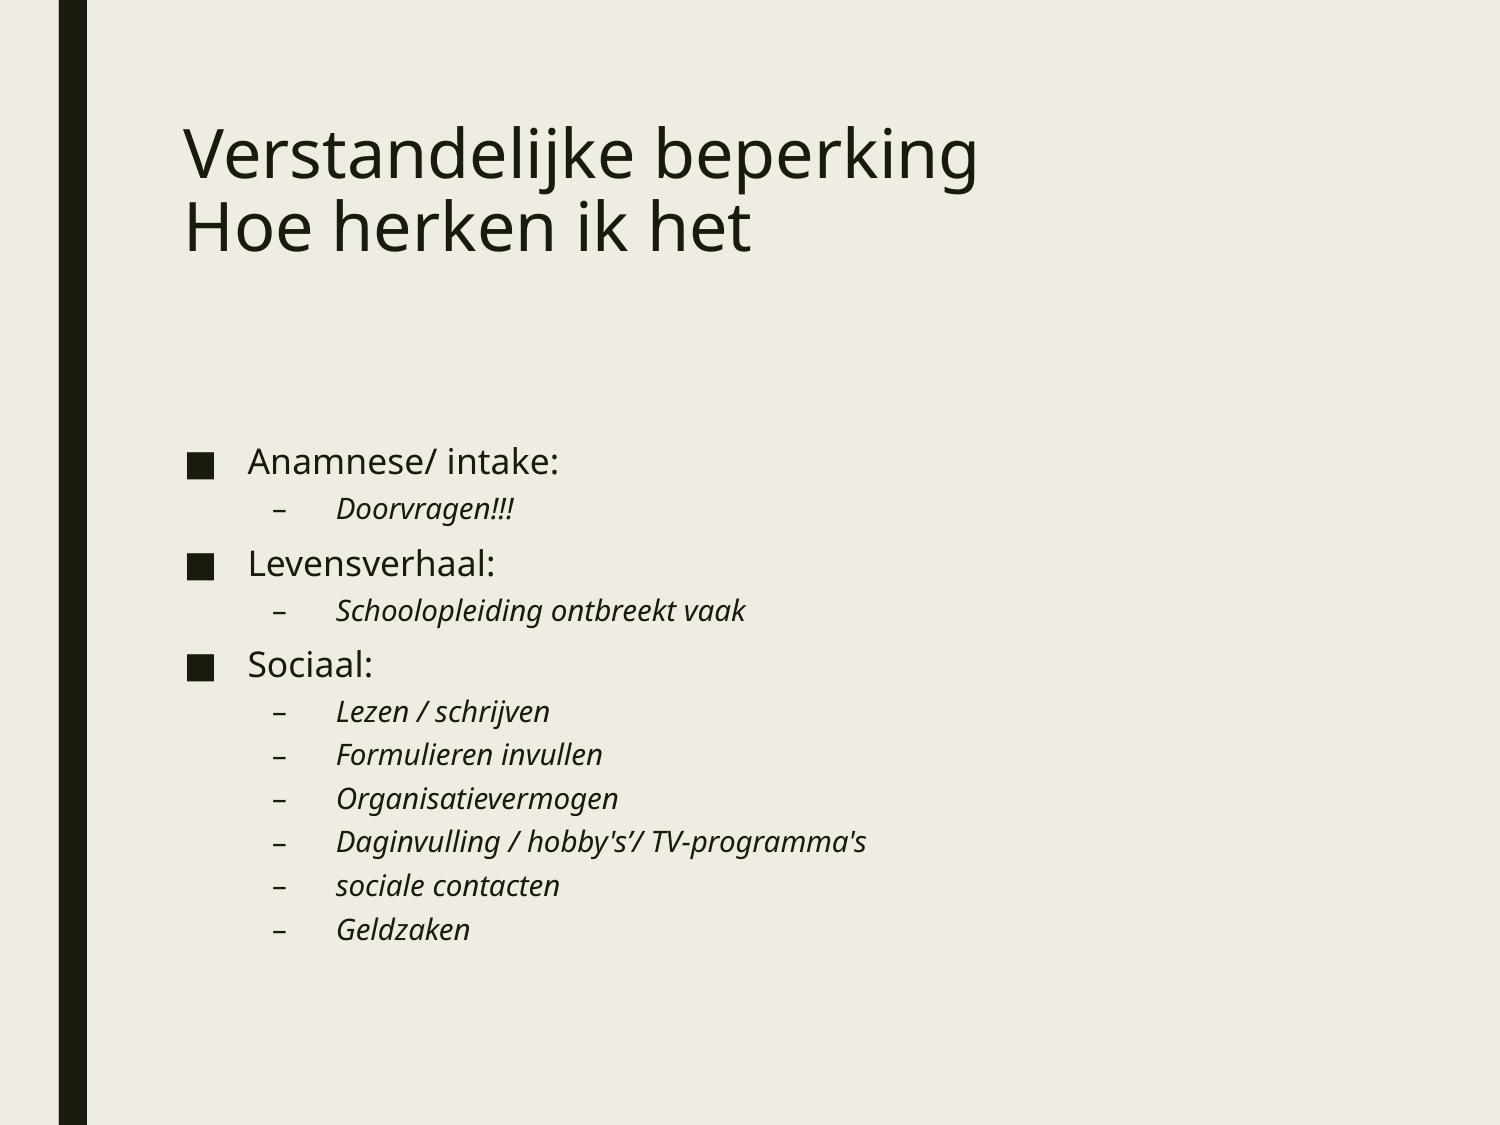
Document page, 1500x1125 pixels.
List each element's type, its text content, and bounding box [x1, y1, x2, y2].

title Verstandelijke beperking Hoe herken ik het [168, 112, 1351, 357]
list Anamnese/ intake: Doorvragen!!! Levensverhaal: Schoolopleiding ontbreekt vaak Sociaal: Lezen / schrijven Formulieren invullen Organisatievermogen Daginvulling / hobby's’/ TV-programma's sociale contacten Geldzaken [168, 375, 1351, 963]
